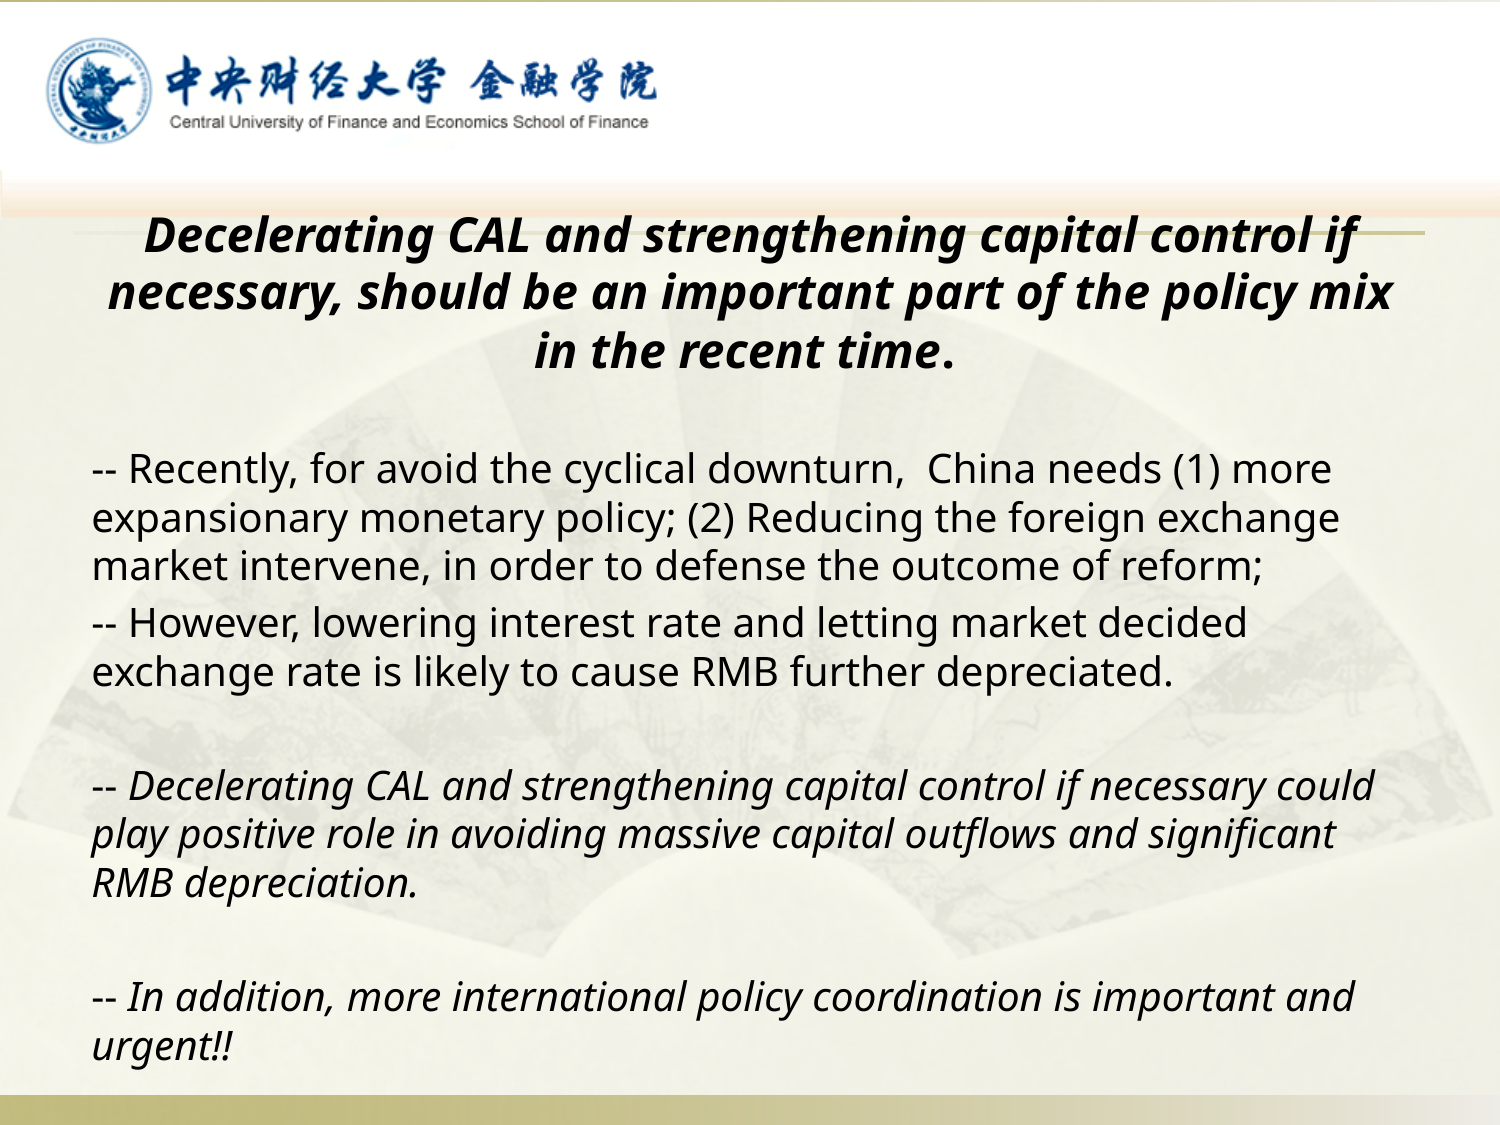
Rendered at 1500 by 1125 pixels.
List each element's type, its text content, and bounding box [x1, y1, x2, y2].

picture [0, 2, 1500, 218]
list Decelerating CAL and strengthening capital control if necessary, should be an important part of the policy mix in the recent time. -- Recently, for avoid the cyclical downturn, China needs (1) more expansionary monetary policy; (2) Reducing the foreign exchange market intervene, in order to defense the outcome of reform; -- However, lowering interest rate and letting market decided exchange rate is likely to cause RMB further depreciated. -- Decelerating CAL and strengthening capital control if necessary could play positive role in avoiding massive capital outflows and significant RMB depreciation. -- In addition, more international policy coordination is important and urgent!! [76, 196, 1425, 1083]
